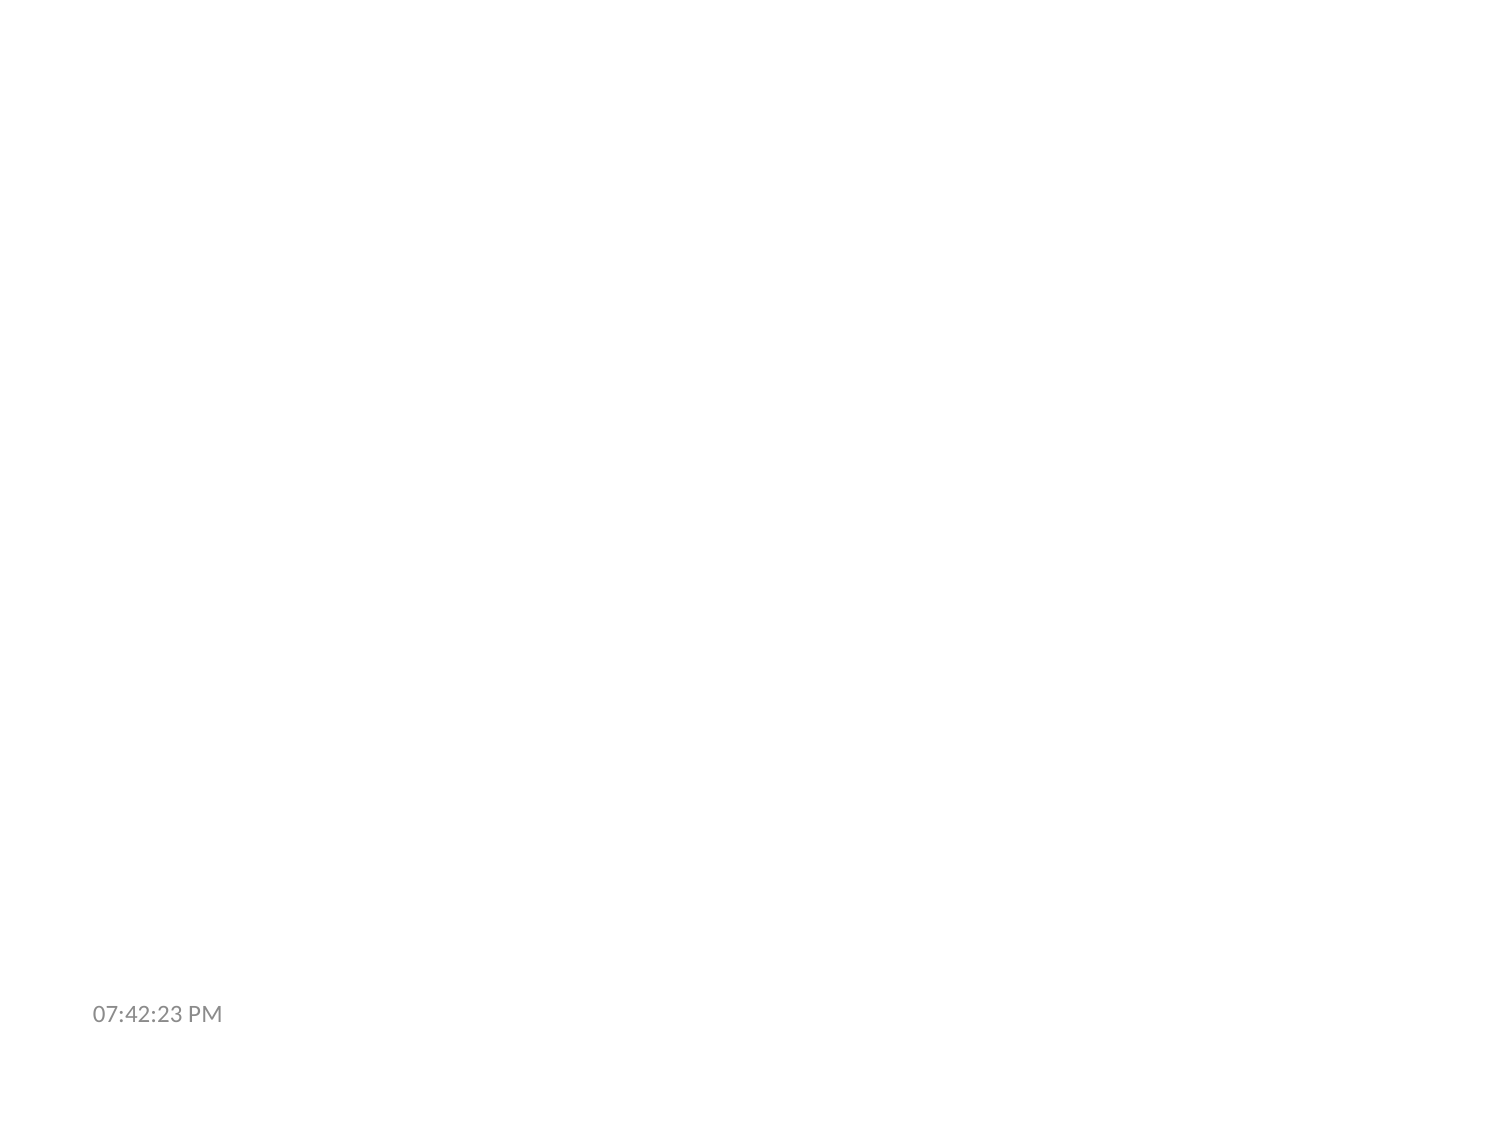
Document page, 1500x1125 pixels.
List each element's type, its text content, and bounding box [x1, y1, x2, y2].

text_box 3:35:09 PM [77, 982, 428, 1043]
